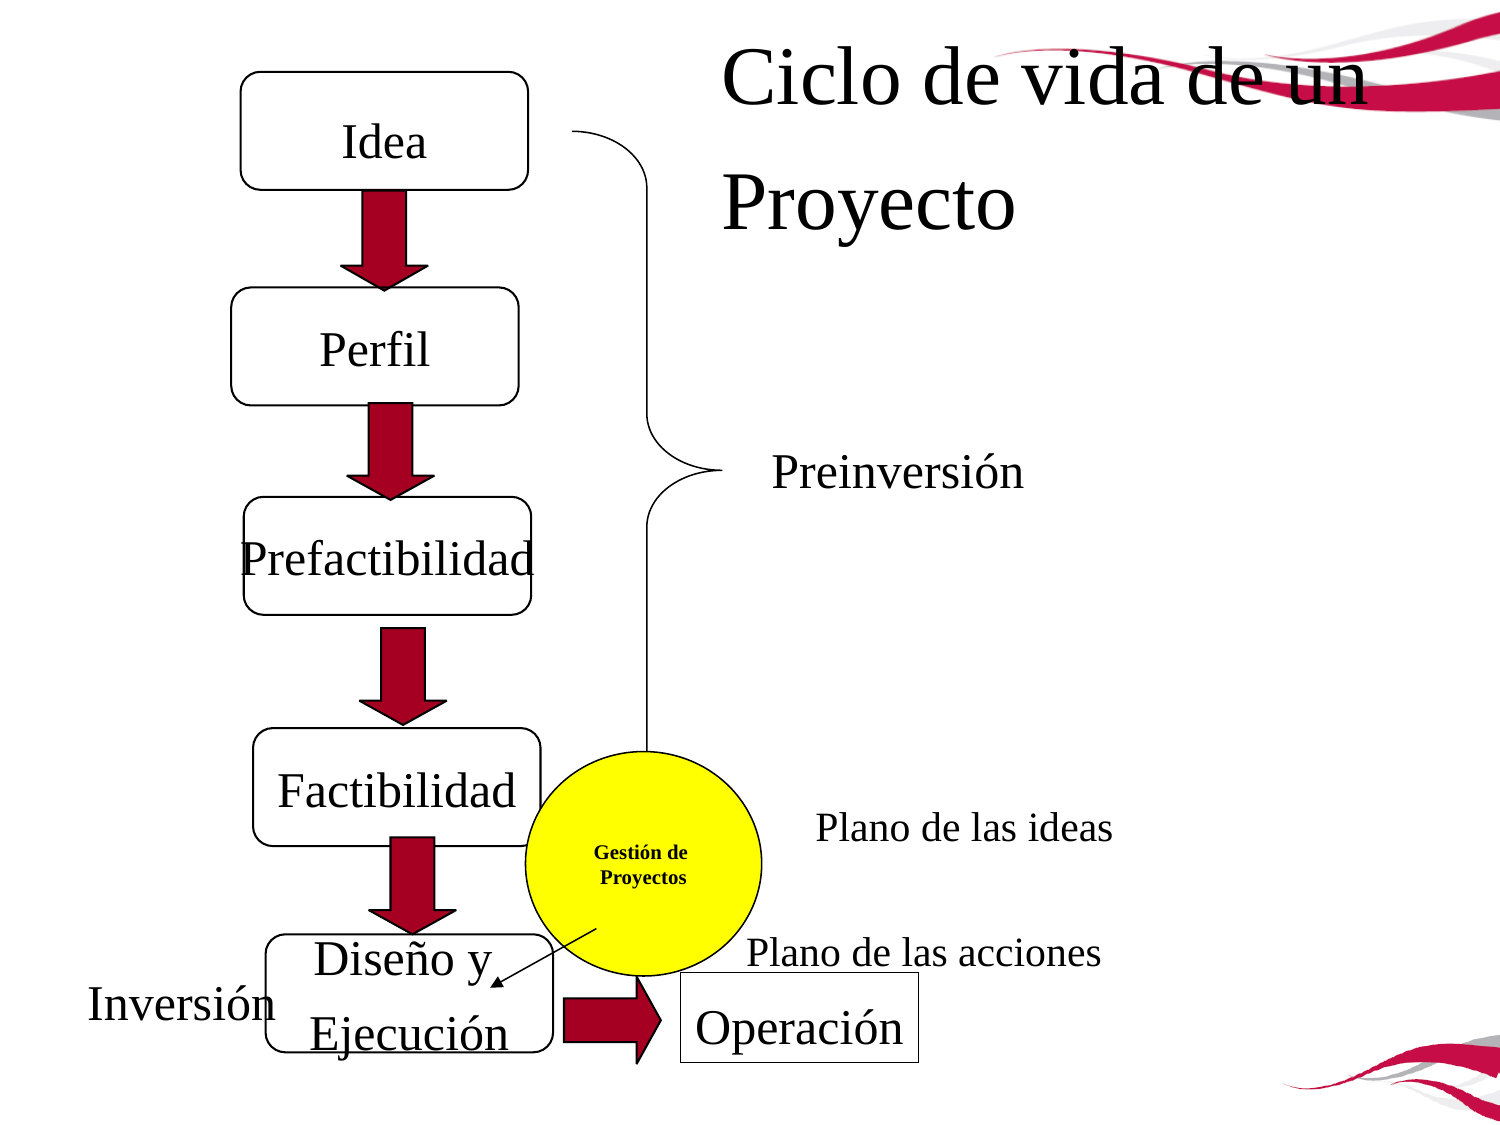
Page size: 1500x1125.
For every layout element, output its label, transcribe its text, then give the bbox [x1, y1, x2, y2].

text_box Factibilidad [253, 728, 541, 847]
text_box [240, 62, 1441, 291]
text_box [230, 287, 519, 501]
text_box Prefactibilidad [243, 500, 532, 615]
text_box Ciclo de vida de un Proyecto [706, 0, 918, 60]
text_box Preinversión [756, 416, 1040, 507]
text_box [359, 628, 447, 725]
picture [1254, 1022, 1500, 1125]
text_box [490, 928, 597, 988]
text_box Plano de las ideas [800, 779, 1129, 857]
text_box Diseño y Ejecución [266, 934, 554, 1053]
text_box [563, 976, 661, 1065]
text_box Plano de las acciones [731, 904, 1118, 982]
text_box [571, 300, 722, 774]
text_box Inversión [72, 947, 292, 1038]
text_box [368, 837, 457, 935]
text_box Operación [680, 972, 919, 1063]
picture [920, 0, 1500, 140]
text_box Gestión de Proyectos [525, 751, 762, 977]
